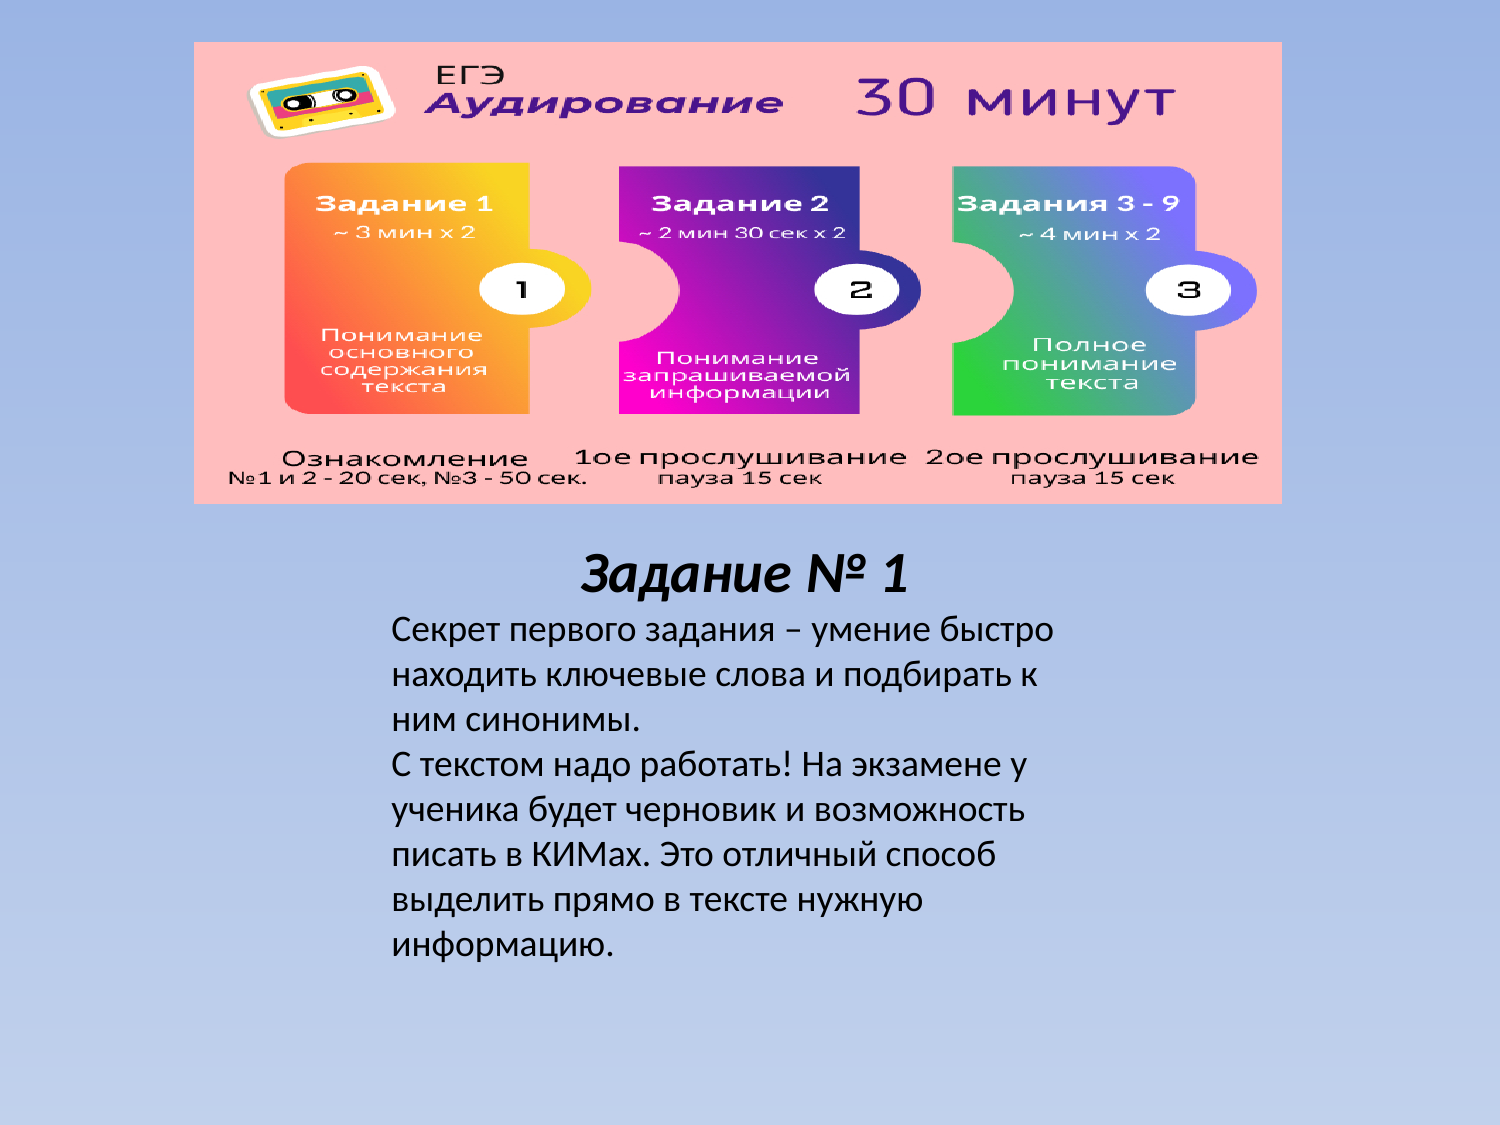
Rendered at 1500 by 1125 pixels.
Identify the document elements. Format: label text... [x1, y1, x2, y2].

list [194, 42, 1282, 504]
text_box Задание № 1 Секрет первого задания – умение быстро находить ключевые слова и подбирать к ним синонимы. С текстом надо работать! На экзамене у ученика будет черновик и возможность писать в КИМах. Это отличный способ выделить прямо в тексте нужную информацию. [376, 527, 1127, 972]
